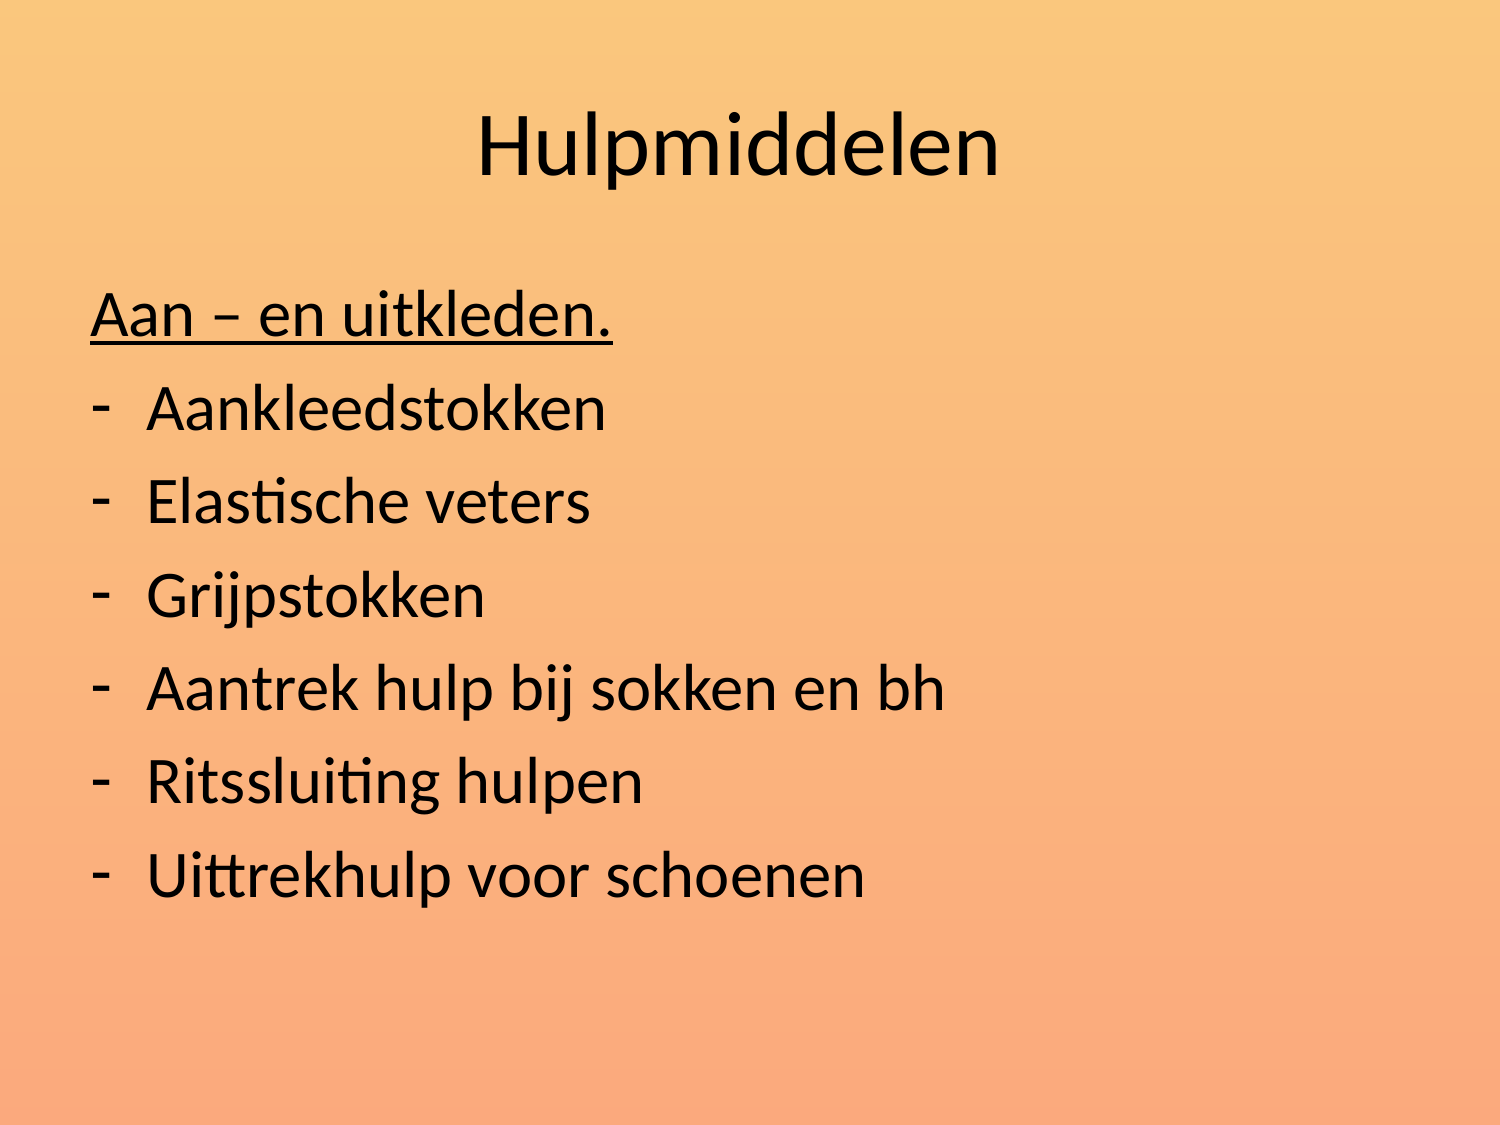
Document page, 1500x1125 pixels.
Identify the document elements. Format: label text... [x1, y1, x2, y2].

title Hulpmiddelen [75, 45, 1425, 233]
list Aan – en uitkleden. Aankleedstokken Elastische veters Grijpstokken Aantrek hulp bij sokken en bh Ritssluiting hulpen Uittrekhulp voor schoenen [75, 262, 1425, 1005]
